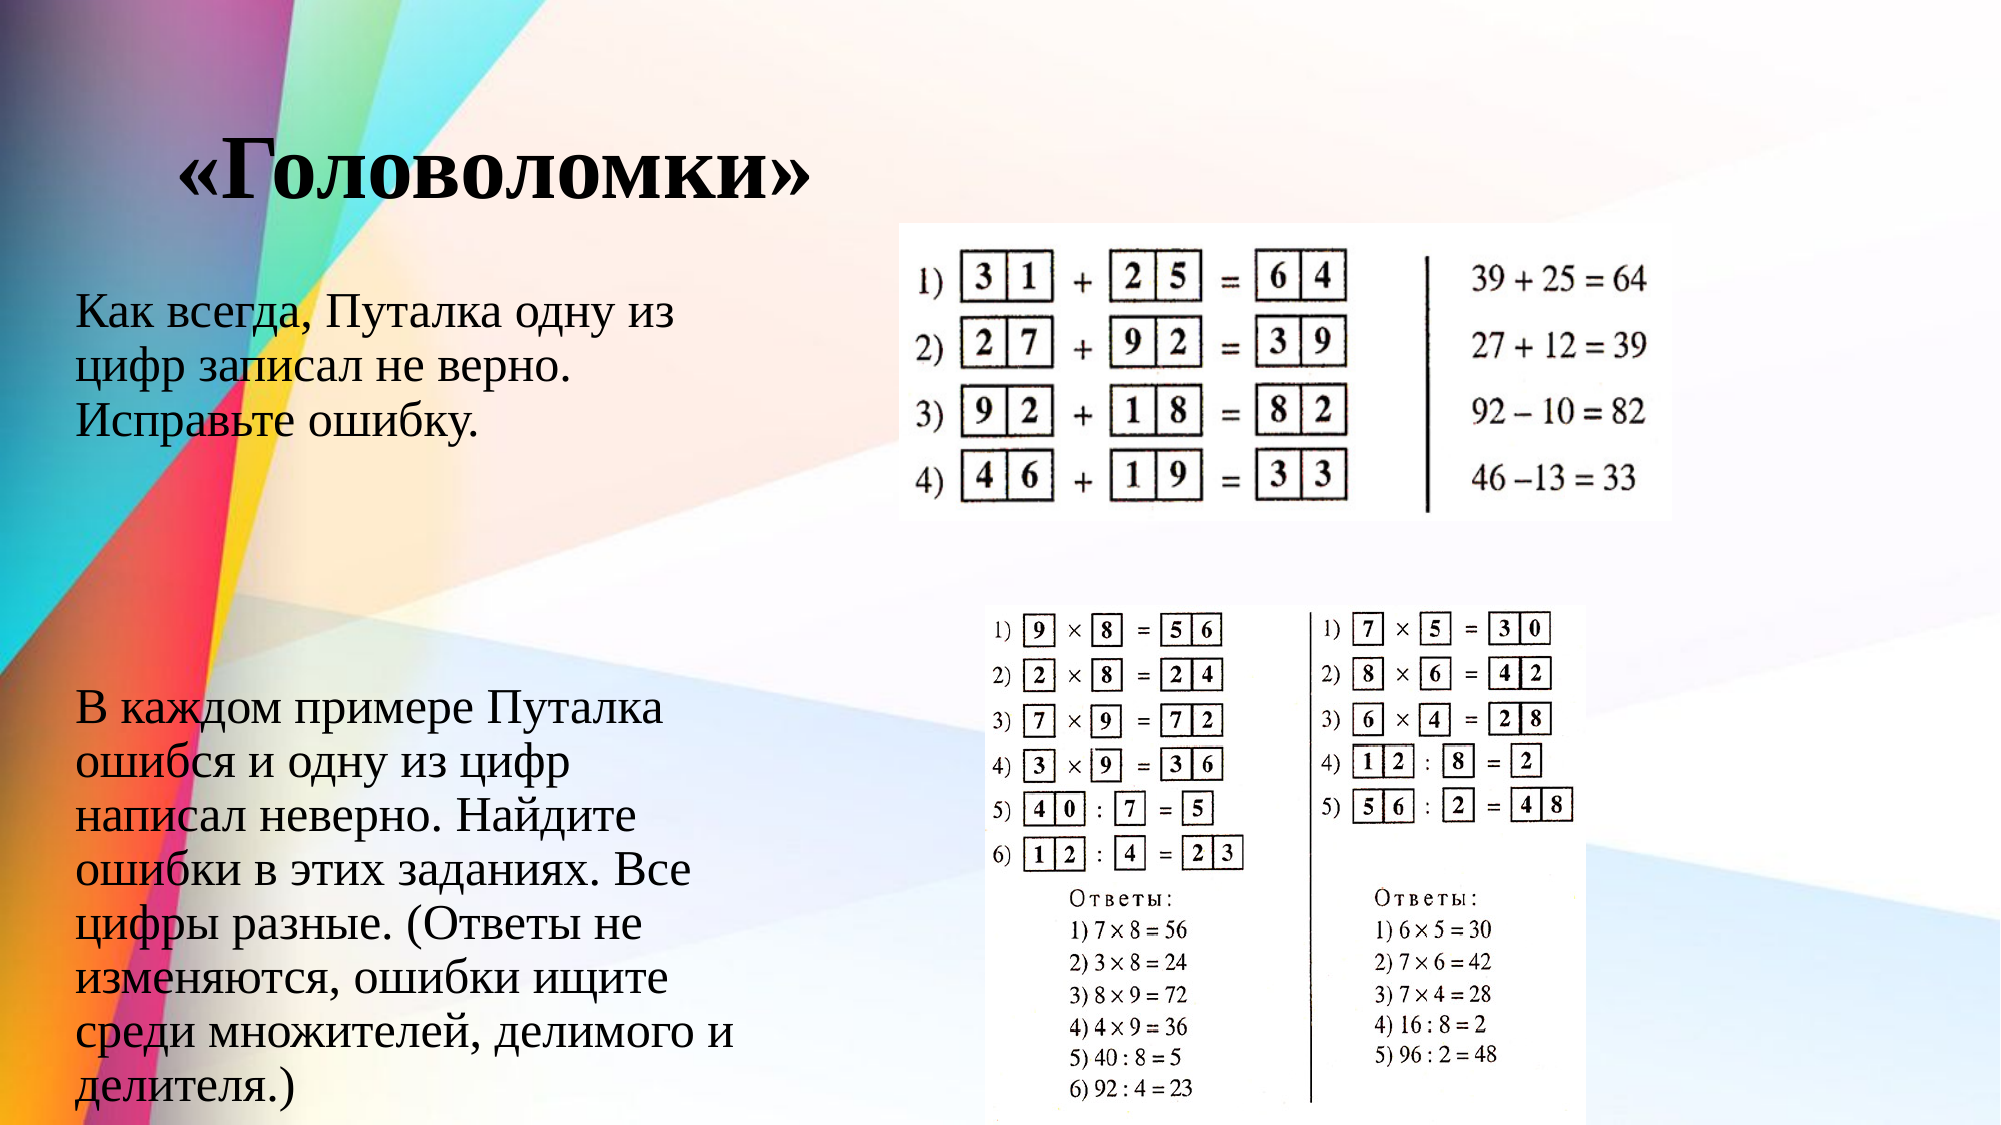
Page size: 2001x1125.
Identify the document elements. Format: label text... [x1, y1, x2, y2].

title «Головоломки» [137, 59, 1863, 278]
picture [0, 0, 2001, 1125]
list Как всегда, Путалка одну из цифр записал не верно. Исправьте ошибку. В каждом примере Путалка ошибся и одну из цифр написал неверно. Найдите ошибки в этих заданиях. Все цифры разные. (Ответы не изменяются, ошибки ищите среди множителей, делимого и делителя.) [60, 277, 755, 1125]
